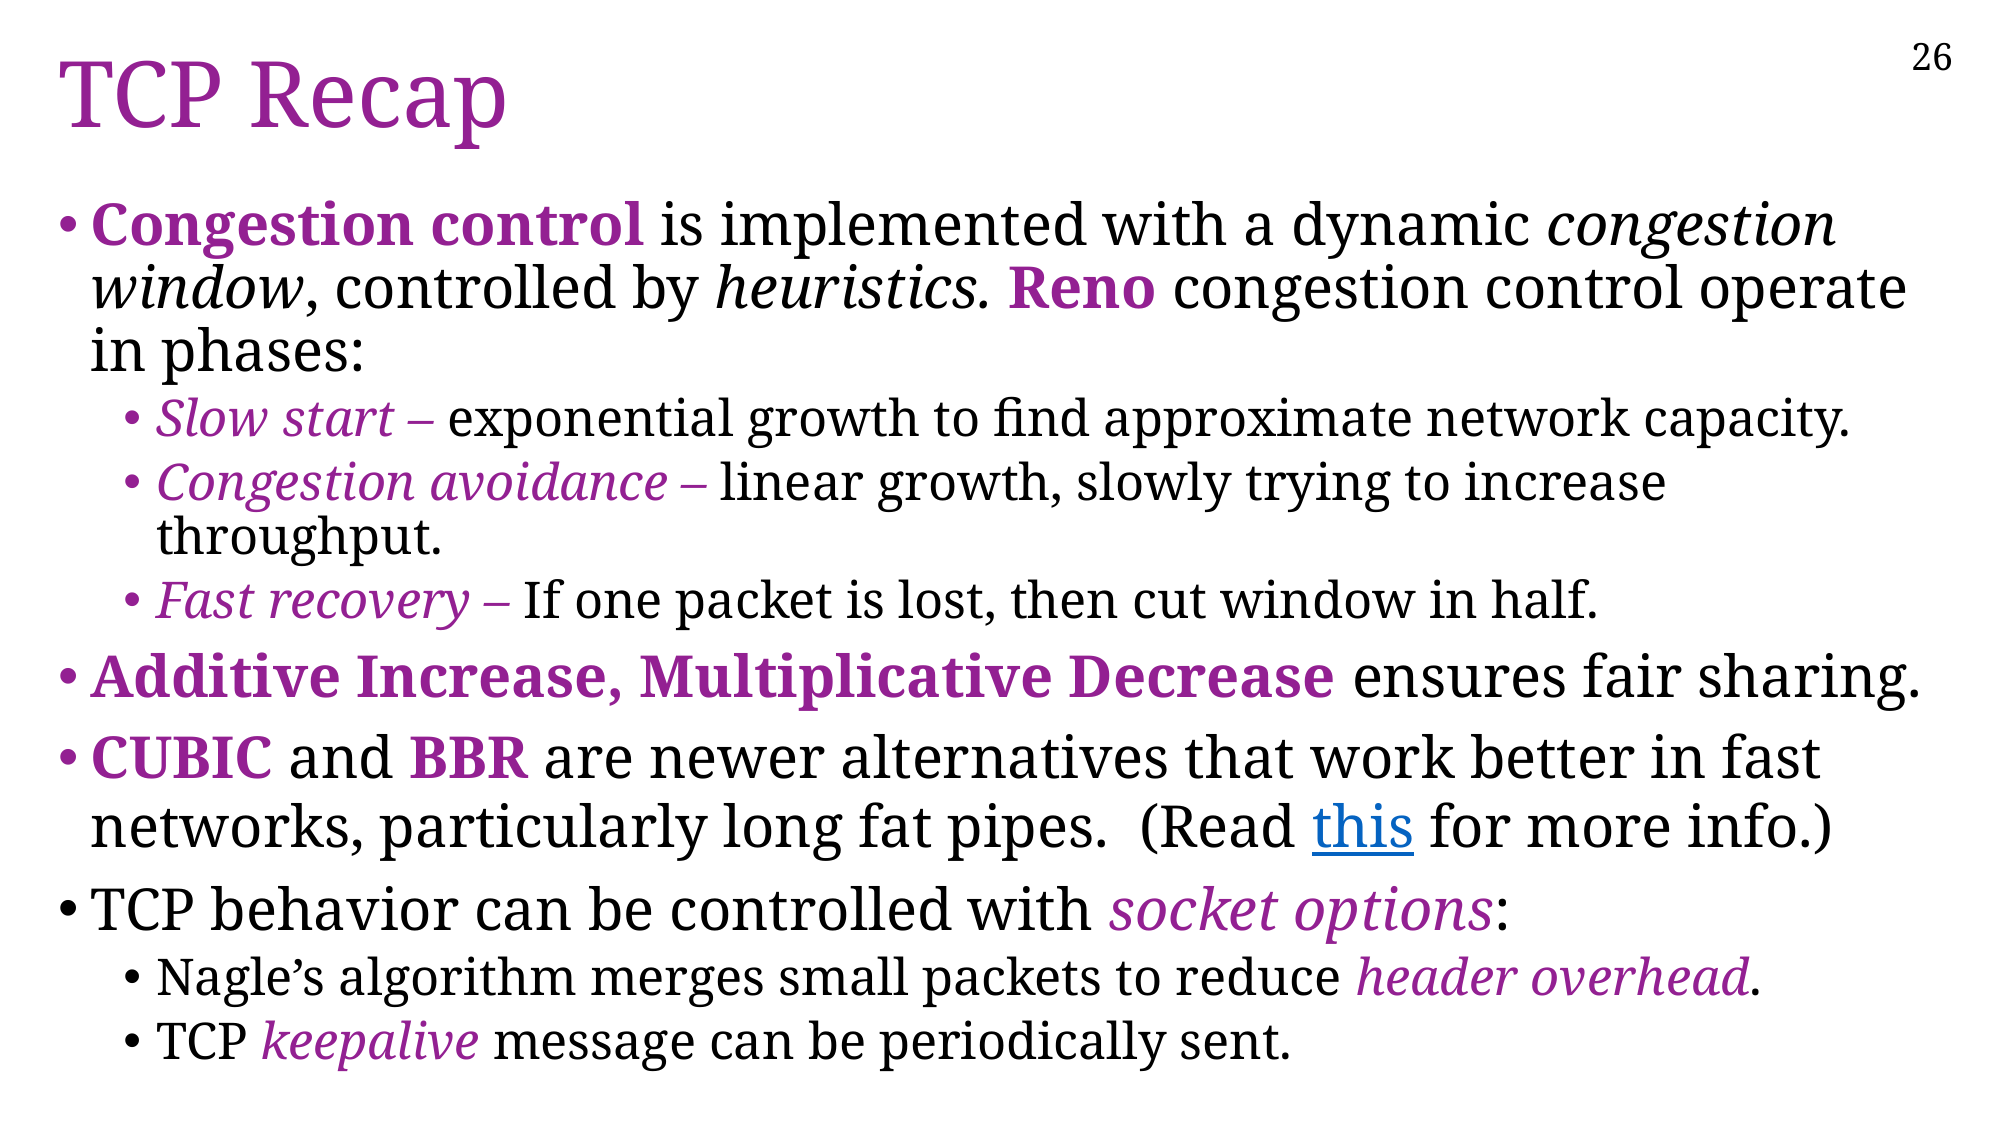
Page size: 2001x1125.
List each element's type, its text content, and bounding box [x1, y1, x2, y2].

list Congestion control is implemented with a dynamic congestion window, controlled by heuristics. Reno congestion control operate in phases: Slow start – exponential growth to find approximate network capacity. Congestion avoidance – linear growth, slowly trying to increase throughput. Fast recovery – If one packet is lost, then cut window in half. Additive Increase, Multiplicative Decrease ensures fair sharing. CUBIC and BBR are newer alternatives that work better in fast networks, particularly long fat pipes. (Read this for more info.) TCP behavior can be controlled with socket options: Nagle’s algorithm merges small packets to reduce header overhead. TCP keepalive message can be periodically sent. [43, 188, 1953, 1106]
title TCP Recap [43, 25, 1953, 171]
